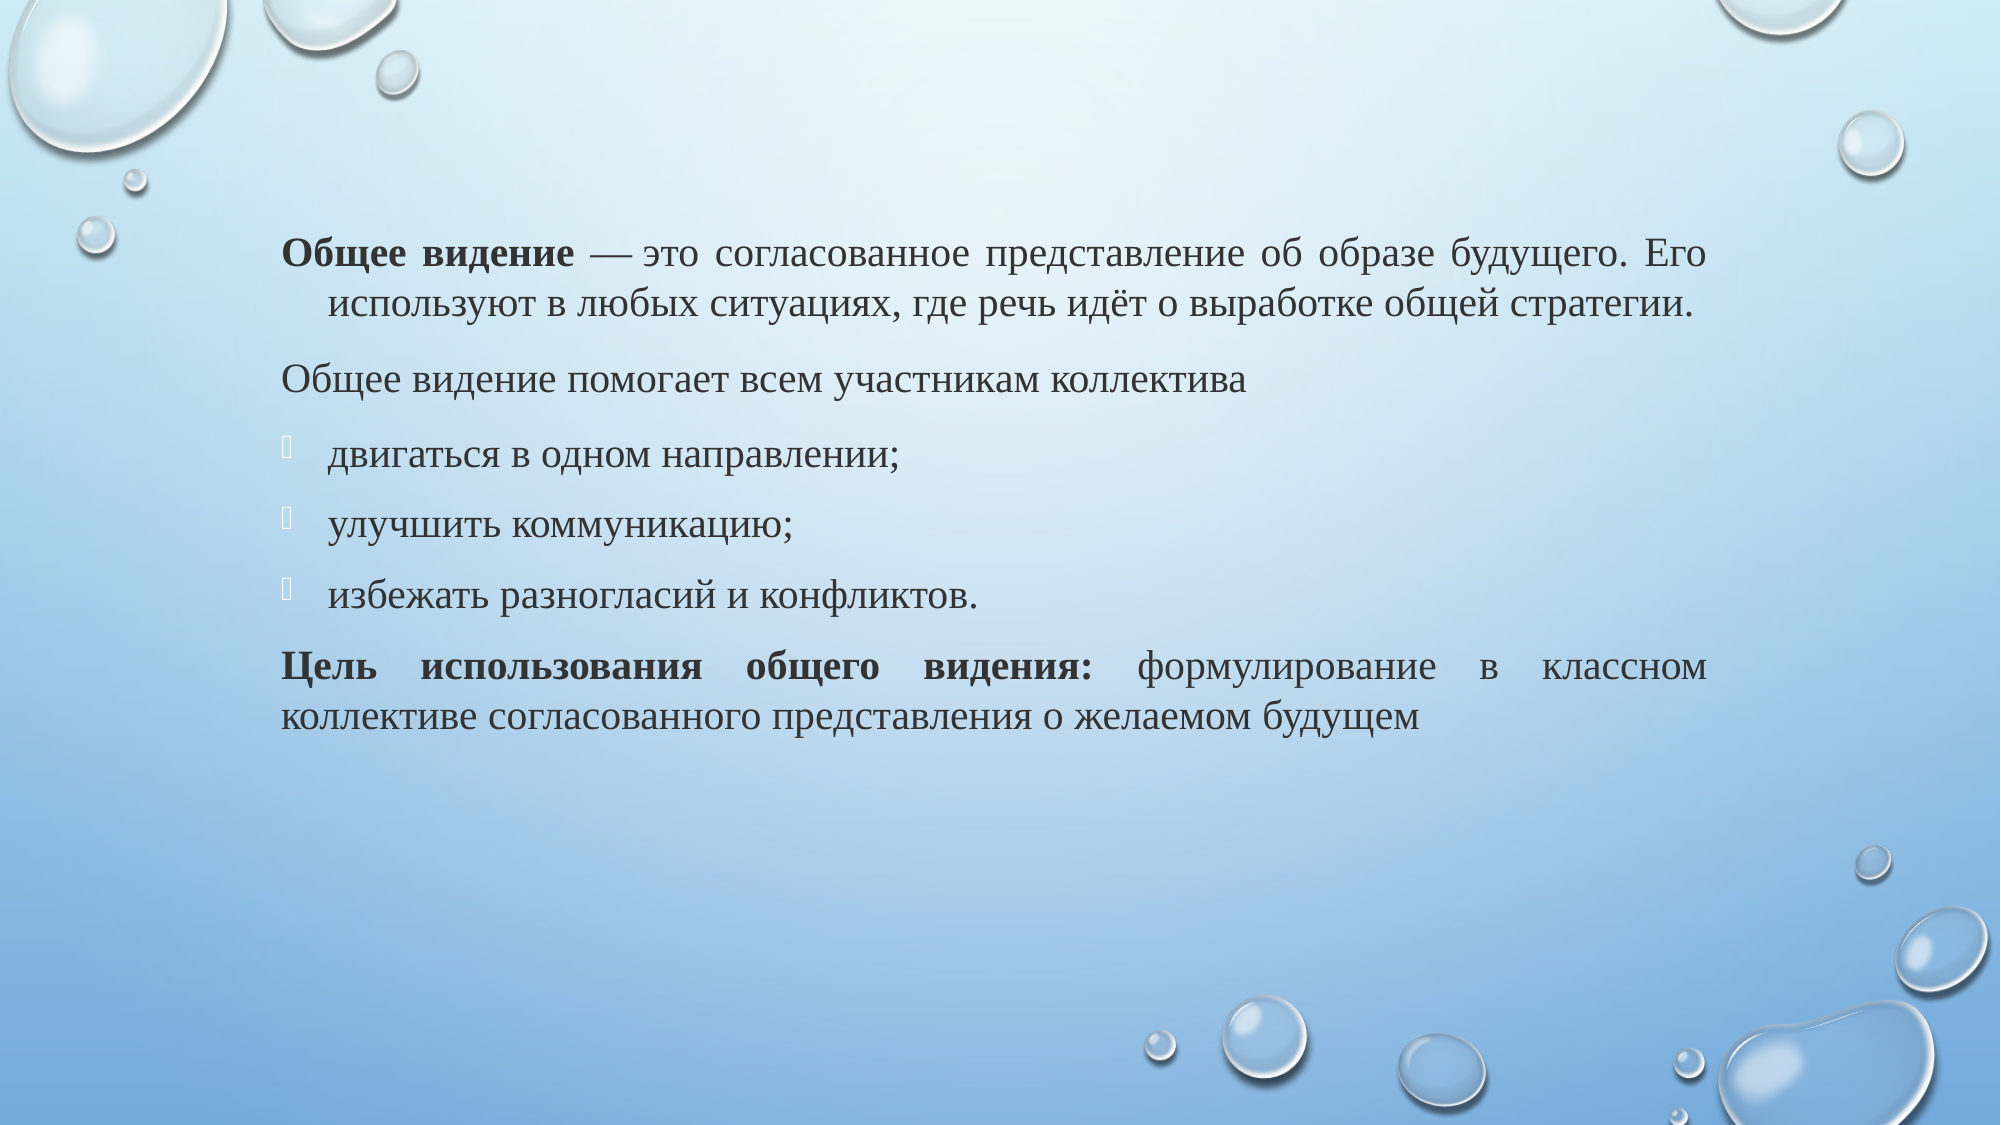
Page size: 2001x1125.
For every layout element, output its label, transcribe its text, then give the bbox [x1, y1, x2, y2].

list Общее видение — это согласованное представление об образе будущего. Его используют в любых ситуациях, где речь идёт о выработке общей стратегии. Общее видение помогает всем участникам коллектива двигаться в одном направлении; улучшить коммуникацию; избежать разногласий и конфликтов. Цель использования общего видения: формулирование в классном коллективе согласованного представления о желаемом будущем [266, 217, 1723, 937]
picture [0, 0, 2000, 1125]
